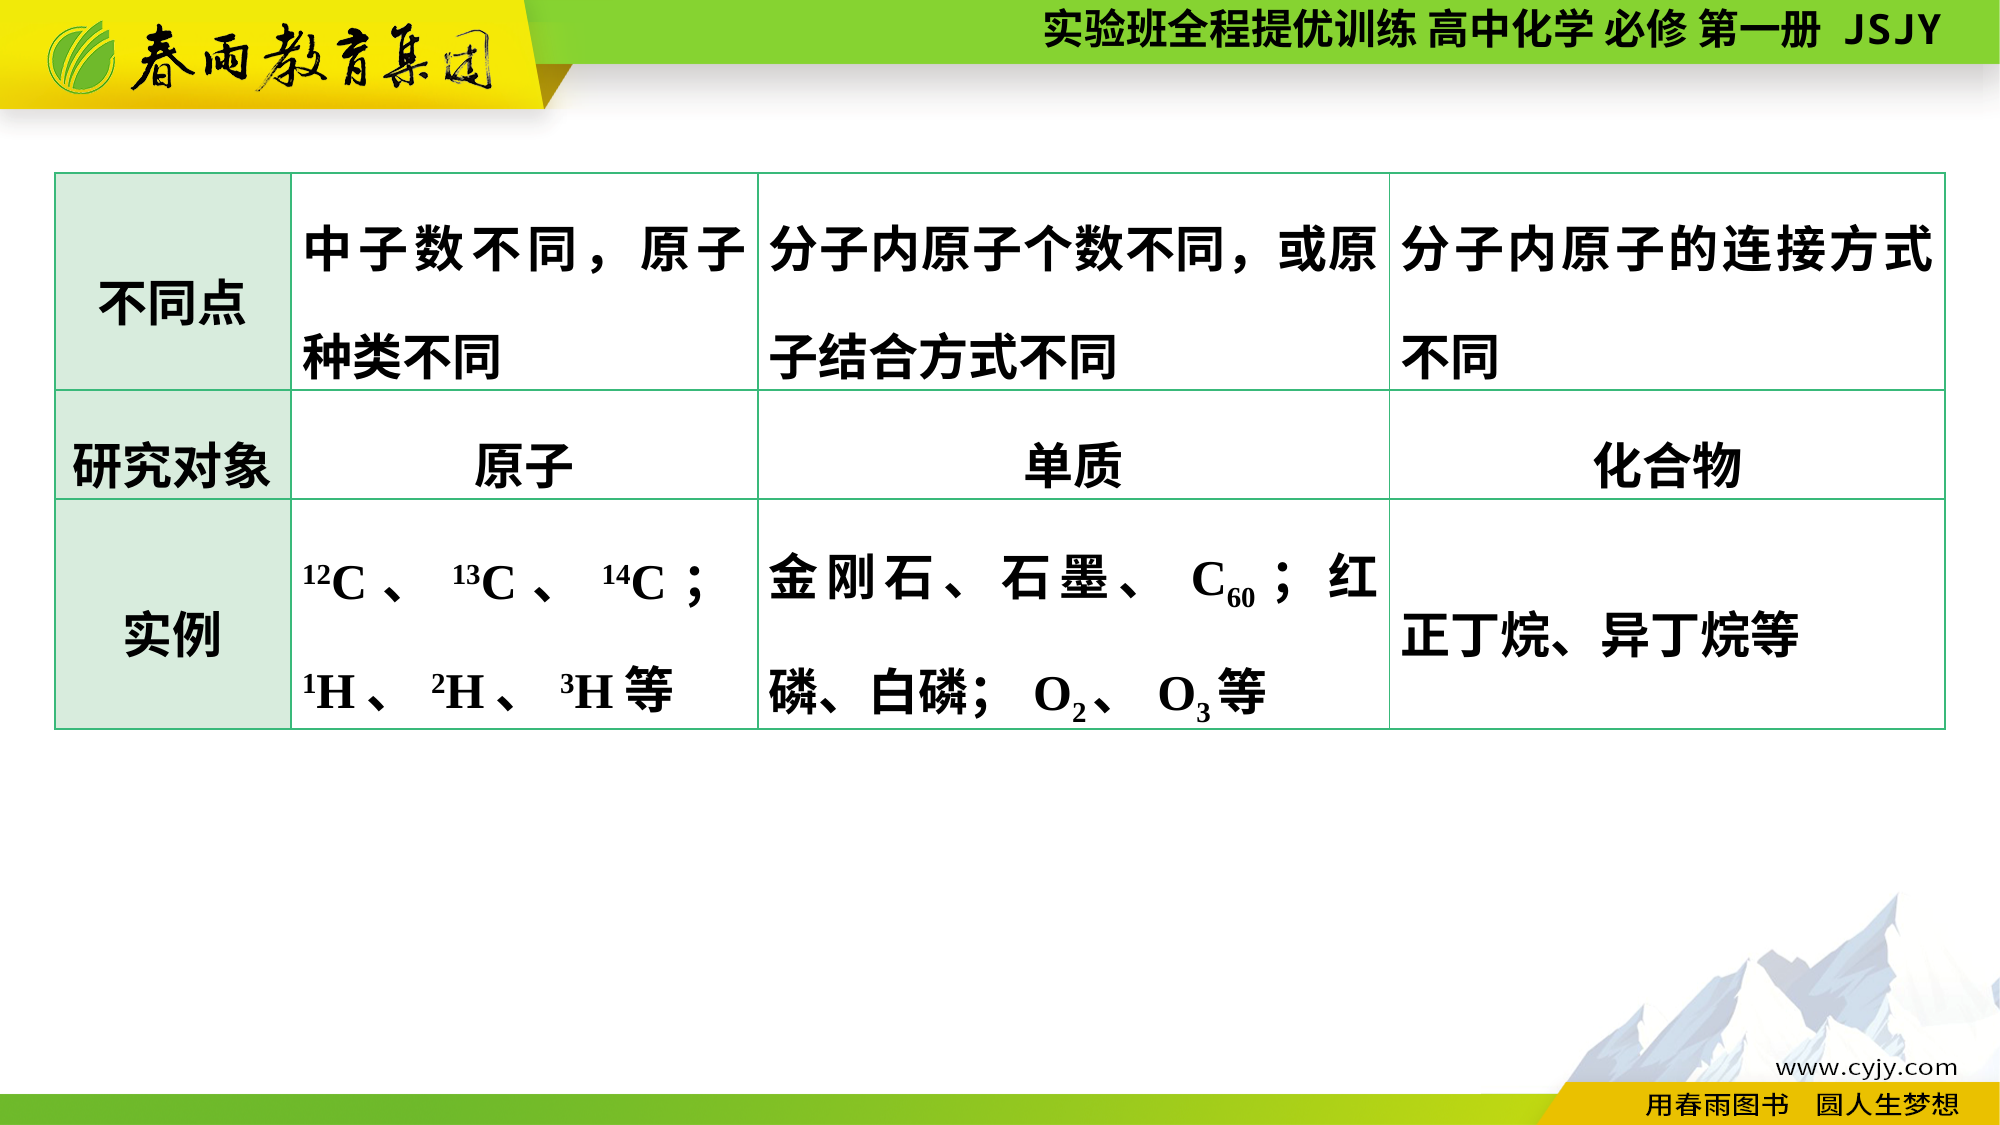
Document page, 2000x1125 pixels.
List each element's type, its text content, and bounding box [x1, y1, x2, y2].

table_cell 12C、13C、14C；1H、2H、3H等 [292, 500, 757, 728]
table_cell 研究对象 [56, 391, 290, 498]
table_header 中子数不同，原子种类不同 [292, 174, 757, 389]
table_header 分子内原子个数不同，或原子结合方式不同 [759, 174, 1389, 389]
table_header 分子内原子的连接方式不同 [1390, 174, 1944, 389]
table_cell 实例 [56, 500, 290, 728]
table_cell 化合物 [1390, 391, 1944, 498]
table_cell 正丁烷、异丁烷等 [1390, 500, 1944, 728]
table_cell 单质 [759, 391, 1389, 498]
picture [0, 0, 2000, 1125]
table_header 不同点 [56, 174, 290, 389]
table_cell 原子 [292, 391, 757, 498]
table_cell 金刚石、石墨、C60；红磷、白磷；O2、O3等 [759, 500, 1389, 728]
